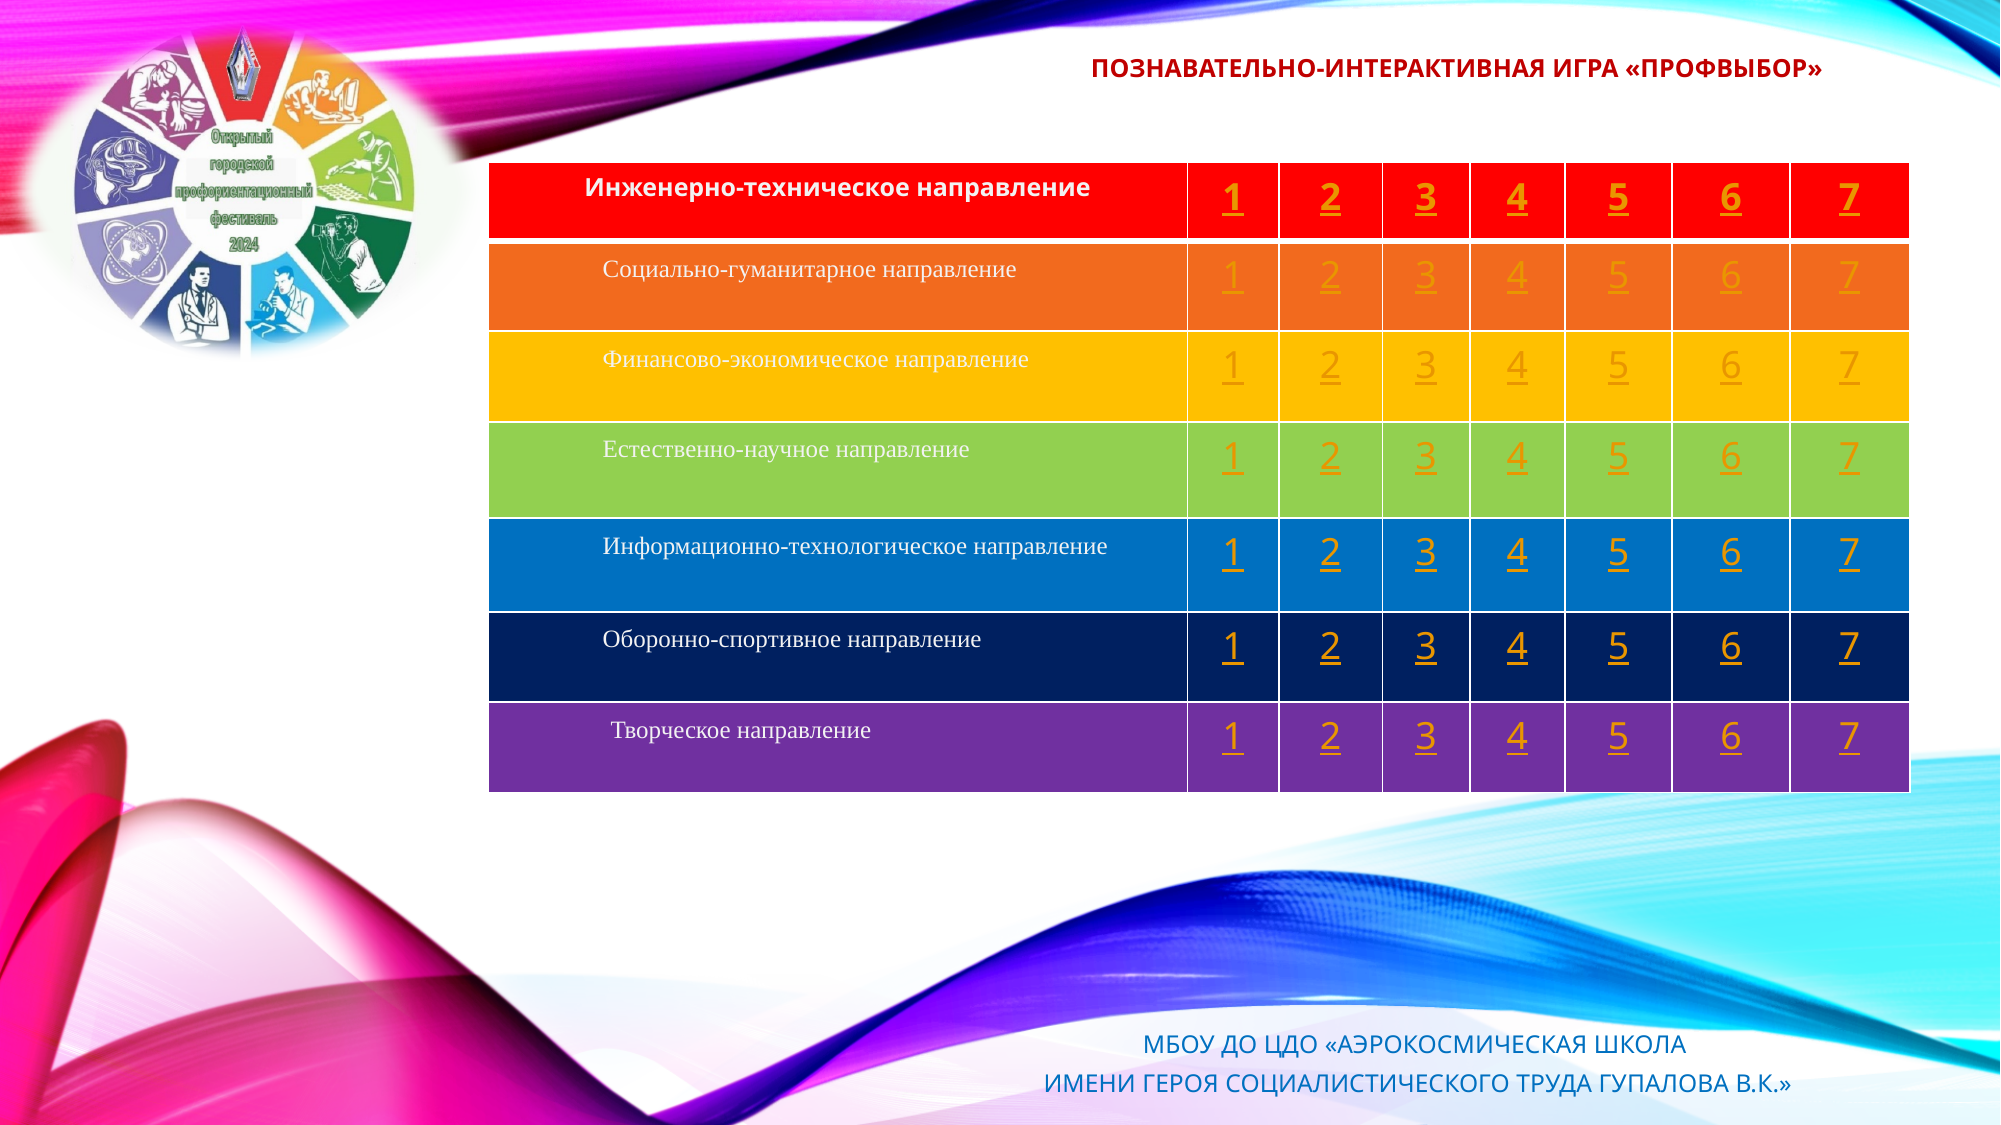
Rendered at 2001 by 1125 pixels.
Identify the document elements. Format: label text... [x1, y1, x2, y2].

table_cell 1 [1188, 703, 1278, 792]
table_cell 6 [1673, 332, 1789, 421]
table_header 1 [1188, 163, 1278, 238]
table_cell 1 [1188, 423, 1278, 517]
table_cell 2 [1280, 613, 1382, 701]
table_cell 7 [1791, 423, 1909, 517]
table_cell 7 [1791, 332, 1909, 421]
table_header 5 [1566, 163, 1671, 238]
table_cell 1 [1188, 244, 1278, 330]
table_cell 3 [1383, 332, 1469, 421]
table_cell Социально-гуманитарное направление [489, 244, 1187, 330]
table_cell 3 [1383, 423, 1469, 517]
table_cell 5 [1566, 613, 1671, 701]
subtitle МБОУ ДО ЦДО «АЭРОКОСМИЧЕСКАЯ ШКОЛА ИМЕНИ ГЕРОЯ СОЦИАЛИСТИЧЕСКОГО ТРУДА ГУПАЛОВА В.К.» [982, 1025, 1848, 1108]
table_cell 5 [1566, 423, 1671, 517]
table_cell 7 [1791, 244, 1909, 330]
table_header Инженерно-техническое направление [489, 163, 1187, 238]
table_cell 5 [1566, 703, 1671, 792]
table_cell 4 [1471, 423, 1564, 517]
picture [1795, 1003, 1806, 1008]
table_header 7 [1791, 163, 1909, 238]
table_header 6 [1673, 163, 1789, 238]
table_cell Информационно-технологическое направление [489, 519, 1187, 611]
table_cell 2 [1280, 423, 1382, 517]
table_cell 1 [1188, 519, 1278, 611]
table_cell 7 [1791, 703, 1909, 792]
table_cell 1 [1188, 332, 1278, 421]
table_header 3 [1383, 163, 1469, 238]
table_cell 7 [1791, 519, 1909, 611]
table_cell 3 [1383, 519, 1469, 611]
table_cell 4 [1471, 244, 1564, 330]
picture [0, 0, 2000, 363]
table_cell 6 [1673, 423, 1789, 517]
table_cell Финансово-экономическое направление [489, 332, 1187, 421]
table_cell 1 [1188, 613, 1278, 701]
table_cell 5 [1566, 519, 1671, 611]
table_cell 7 [1791, 613, 1909, 701]
table_cell Естественно-научное направление [489, 423, 1187, 517]
table_cell Творческое направление [489, 703, 1187, 792]
table_cell 4 [1471, 519, 1564, 611]
table_cell 3 [1383, 613, 1469, 701]
table_cell 4 [1471, 703, 1564, 792]
table_cell 6 [1673, 613, 1789, 701]
table_cell Оборонно-спортивное направление [489, 613, 1187, 701]
picture [1910, 0, 2000, 45]
picture [1890, 0, 2000, 75]
table_cell 4 [1471, 613, 1564, 701]
table_cell 5 [1566, 332, 1671, 421]
table_cell 3 [1383, 703, 1469, 792]
table_cell 3 [1383, 244, 1469, 330]
table_cell 2 [1280, 332, 1382, 421]
picture [0, 717, 2000, 1125]
table_header 4 [1471, 163, 1564, 238]
table_cell 2 [1280, 244, 1382, 330]
table_cell 5 [1566, 244, 1671, 330]
table_cell 2 [1280, 703, 1382, 792]
table_cell 2 [1280, 519, 1382, 611]
table_cell 6 [1673, 519, 1789, 611]
title познавательно-интерактивная игра «ПрофВыбор» [950, 37, 1965, 90]
table_cell 6 [1673, 244, 1789, 330]
table_cell 6 [1673, 703, 1789, 792]
table_cell 4 [1471, 332, 1564, 421]
table_header 2 [1280, 163, 1382, 238]
